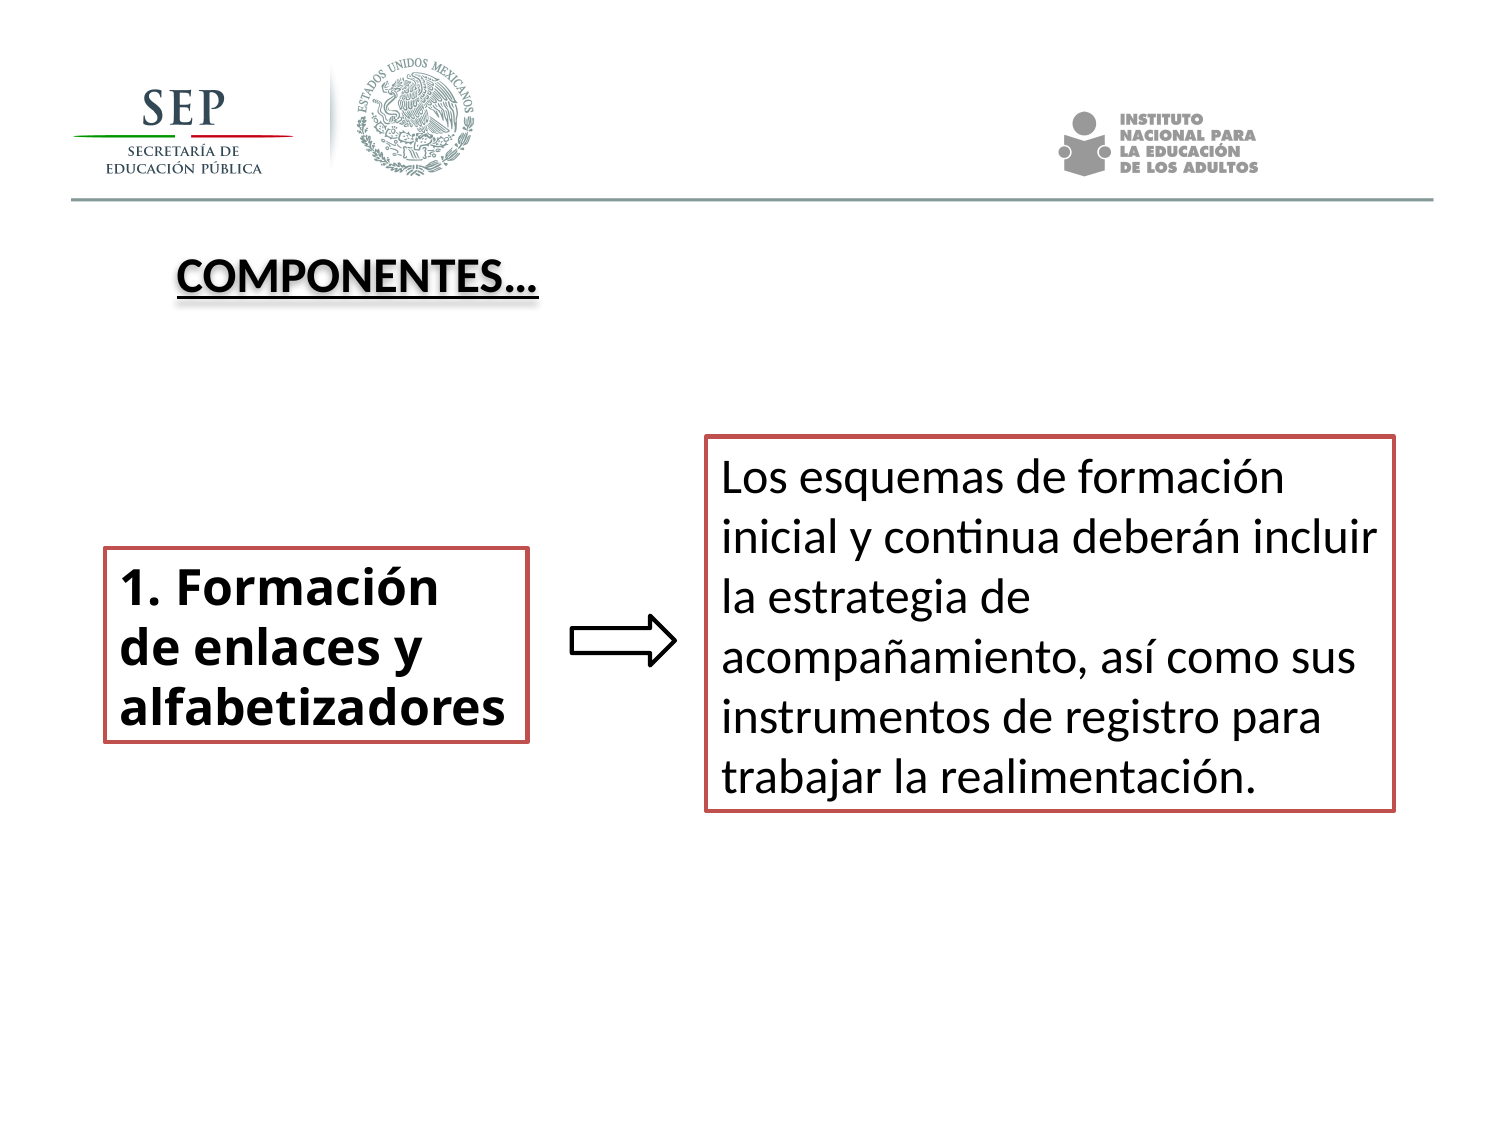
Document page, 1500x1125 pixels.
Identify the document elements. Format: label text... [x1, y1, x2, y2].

text_box 1. Formación de enlaces y alfabetizadores [103, 546, 530, 744]
text_box [569, 613, 678, 668]
text_box COMPONENTES… [143, 235, 572, 311]
picture [71, 0, 1494, 1125]
text_box Los esquemas de formación inicial y continua deberán incluir la estrategia de acompañamiento, así como sus instrumentos de registro para trabajar la realimentación. [704, 434, 1396, 813]
